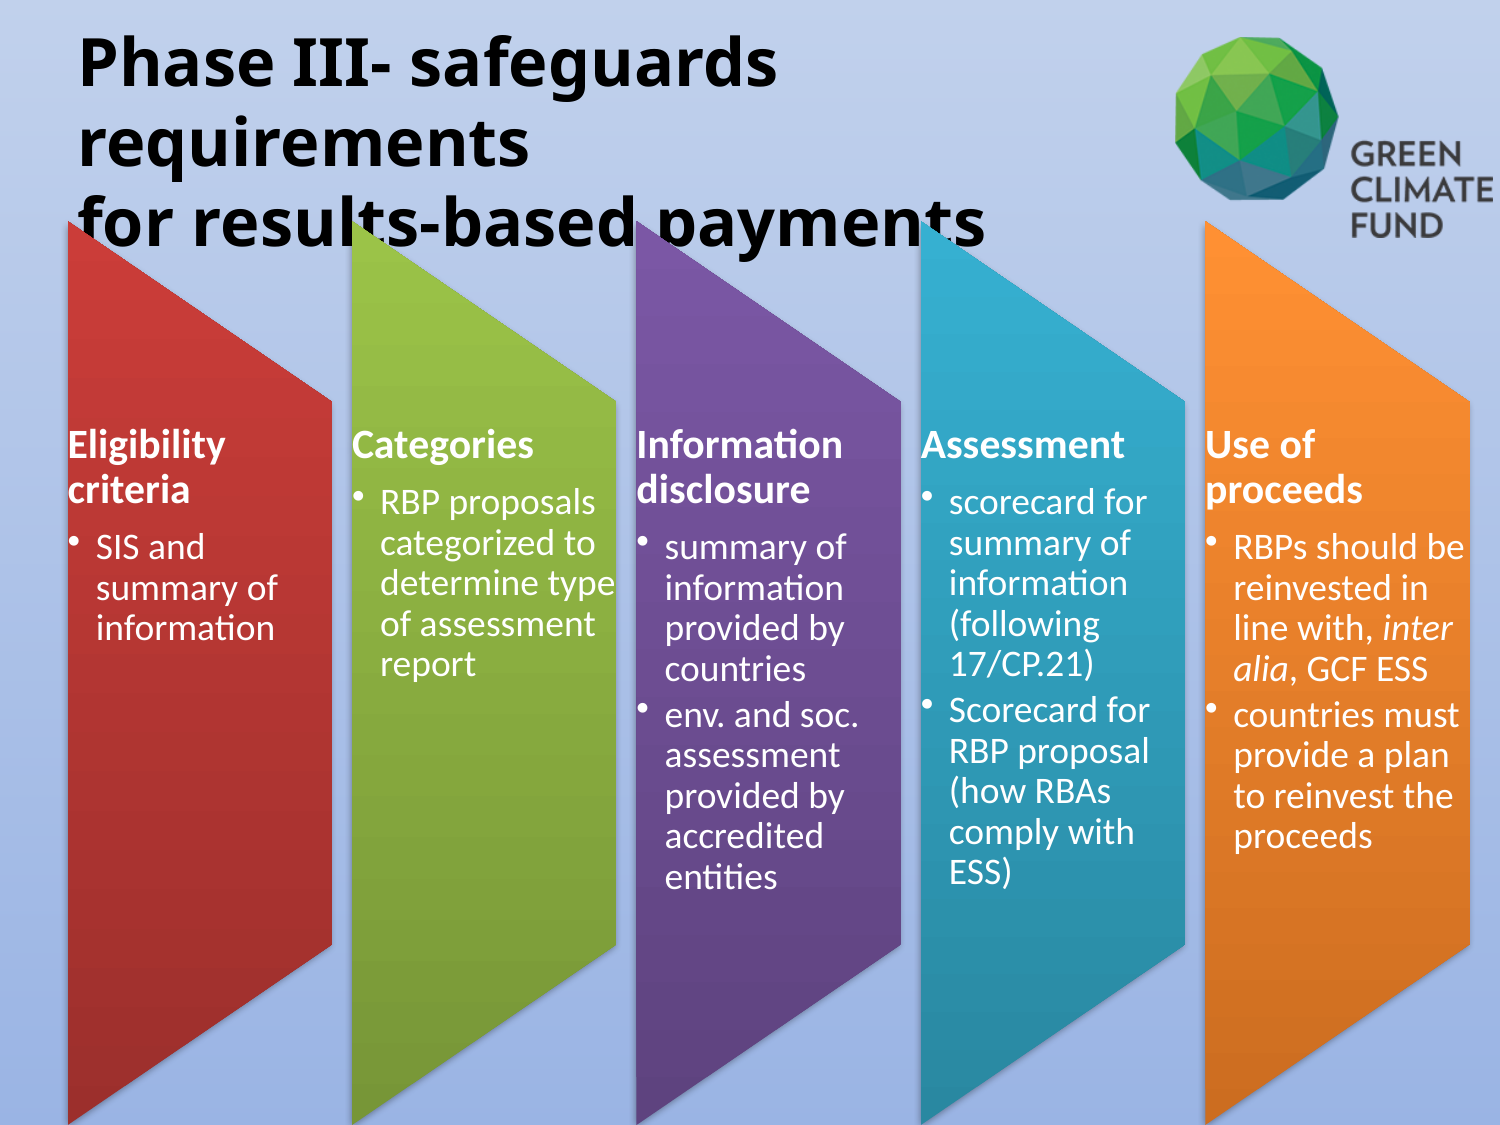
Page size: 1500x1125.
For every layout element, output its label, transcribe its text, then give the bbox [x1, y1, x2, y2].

picture [1174, 37, 1493, 238]
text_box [66, 221, 1471, 1125]
text_box Phase III- safeguards requirements for results-based payments [62, 12, 1225, 222]
